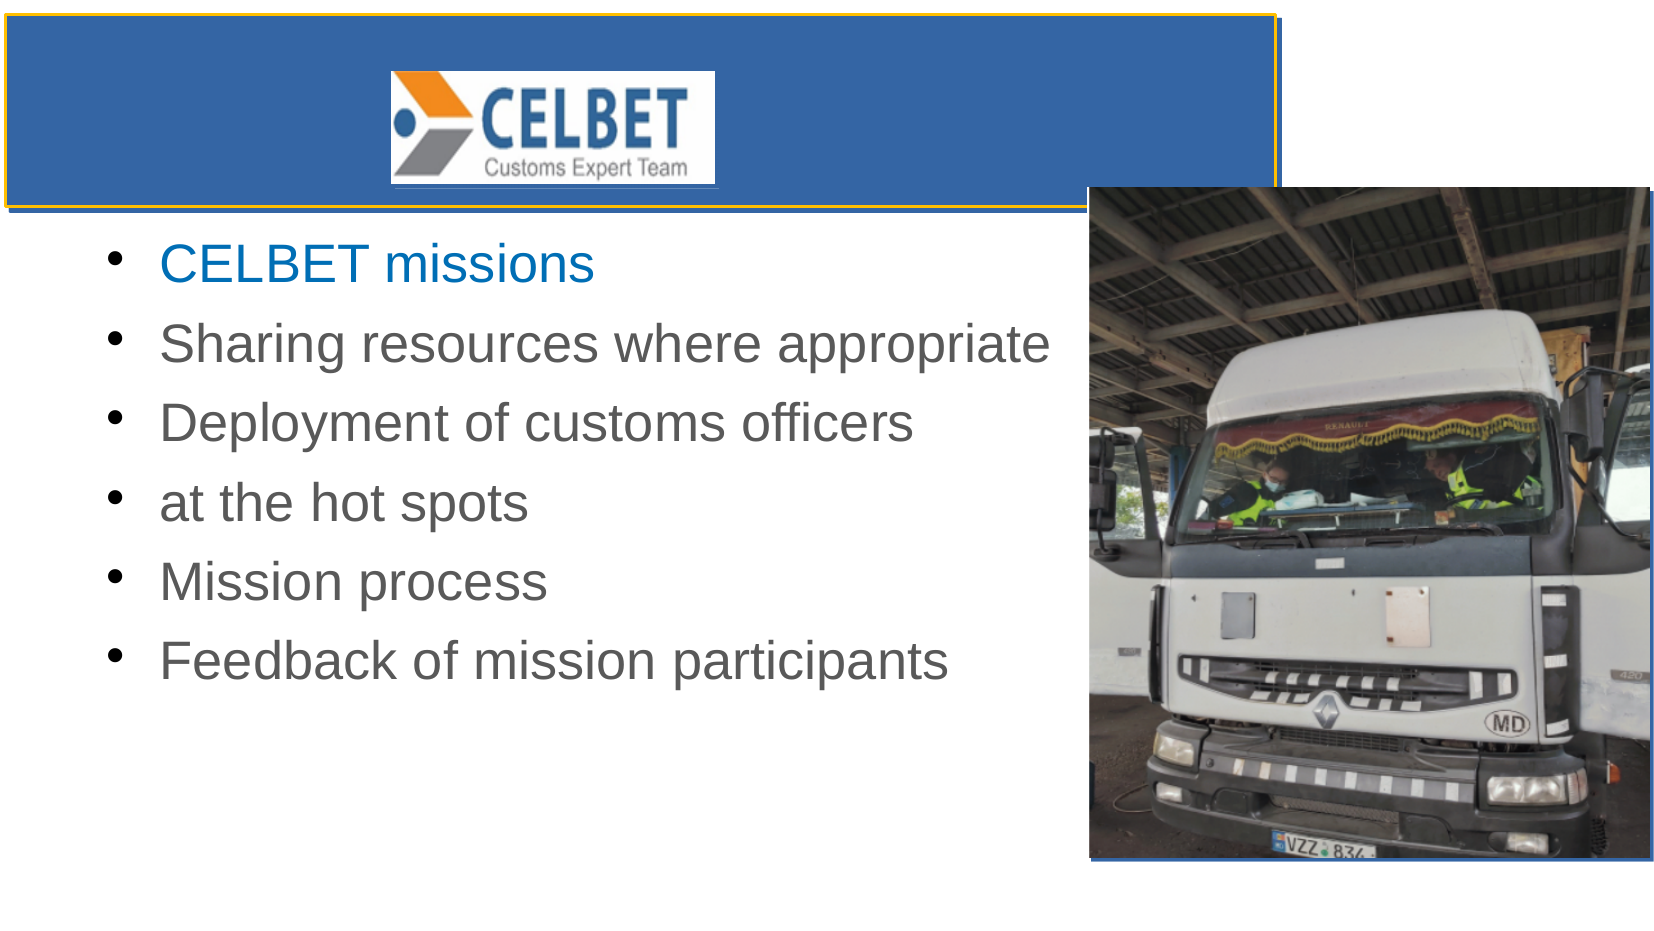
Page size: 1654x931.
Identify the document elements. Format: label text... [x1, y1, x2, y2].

text_box [82, 34, 1235, 203]
text_box CELBET missions Sharing resources where appropriate Deployment of customs officers at the hot spots Mission process Feedback of mission participants [88, 236, 1082, 798]
picture [391, 71, 715, 185]
picture [1087, 187, 1651, 858]
